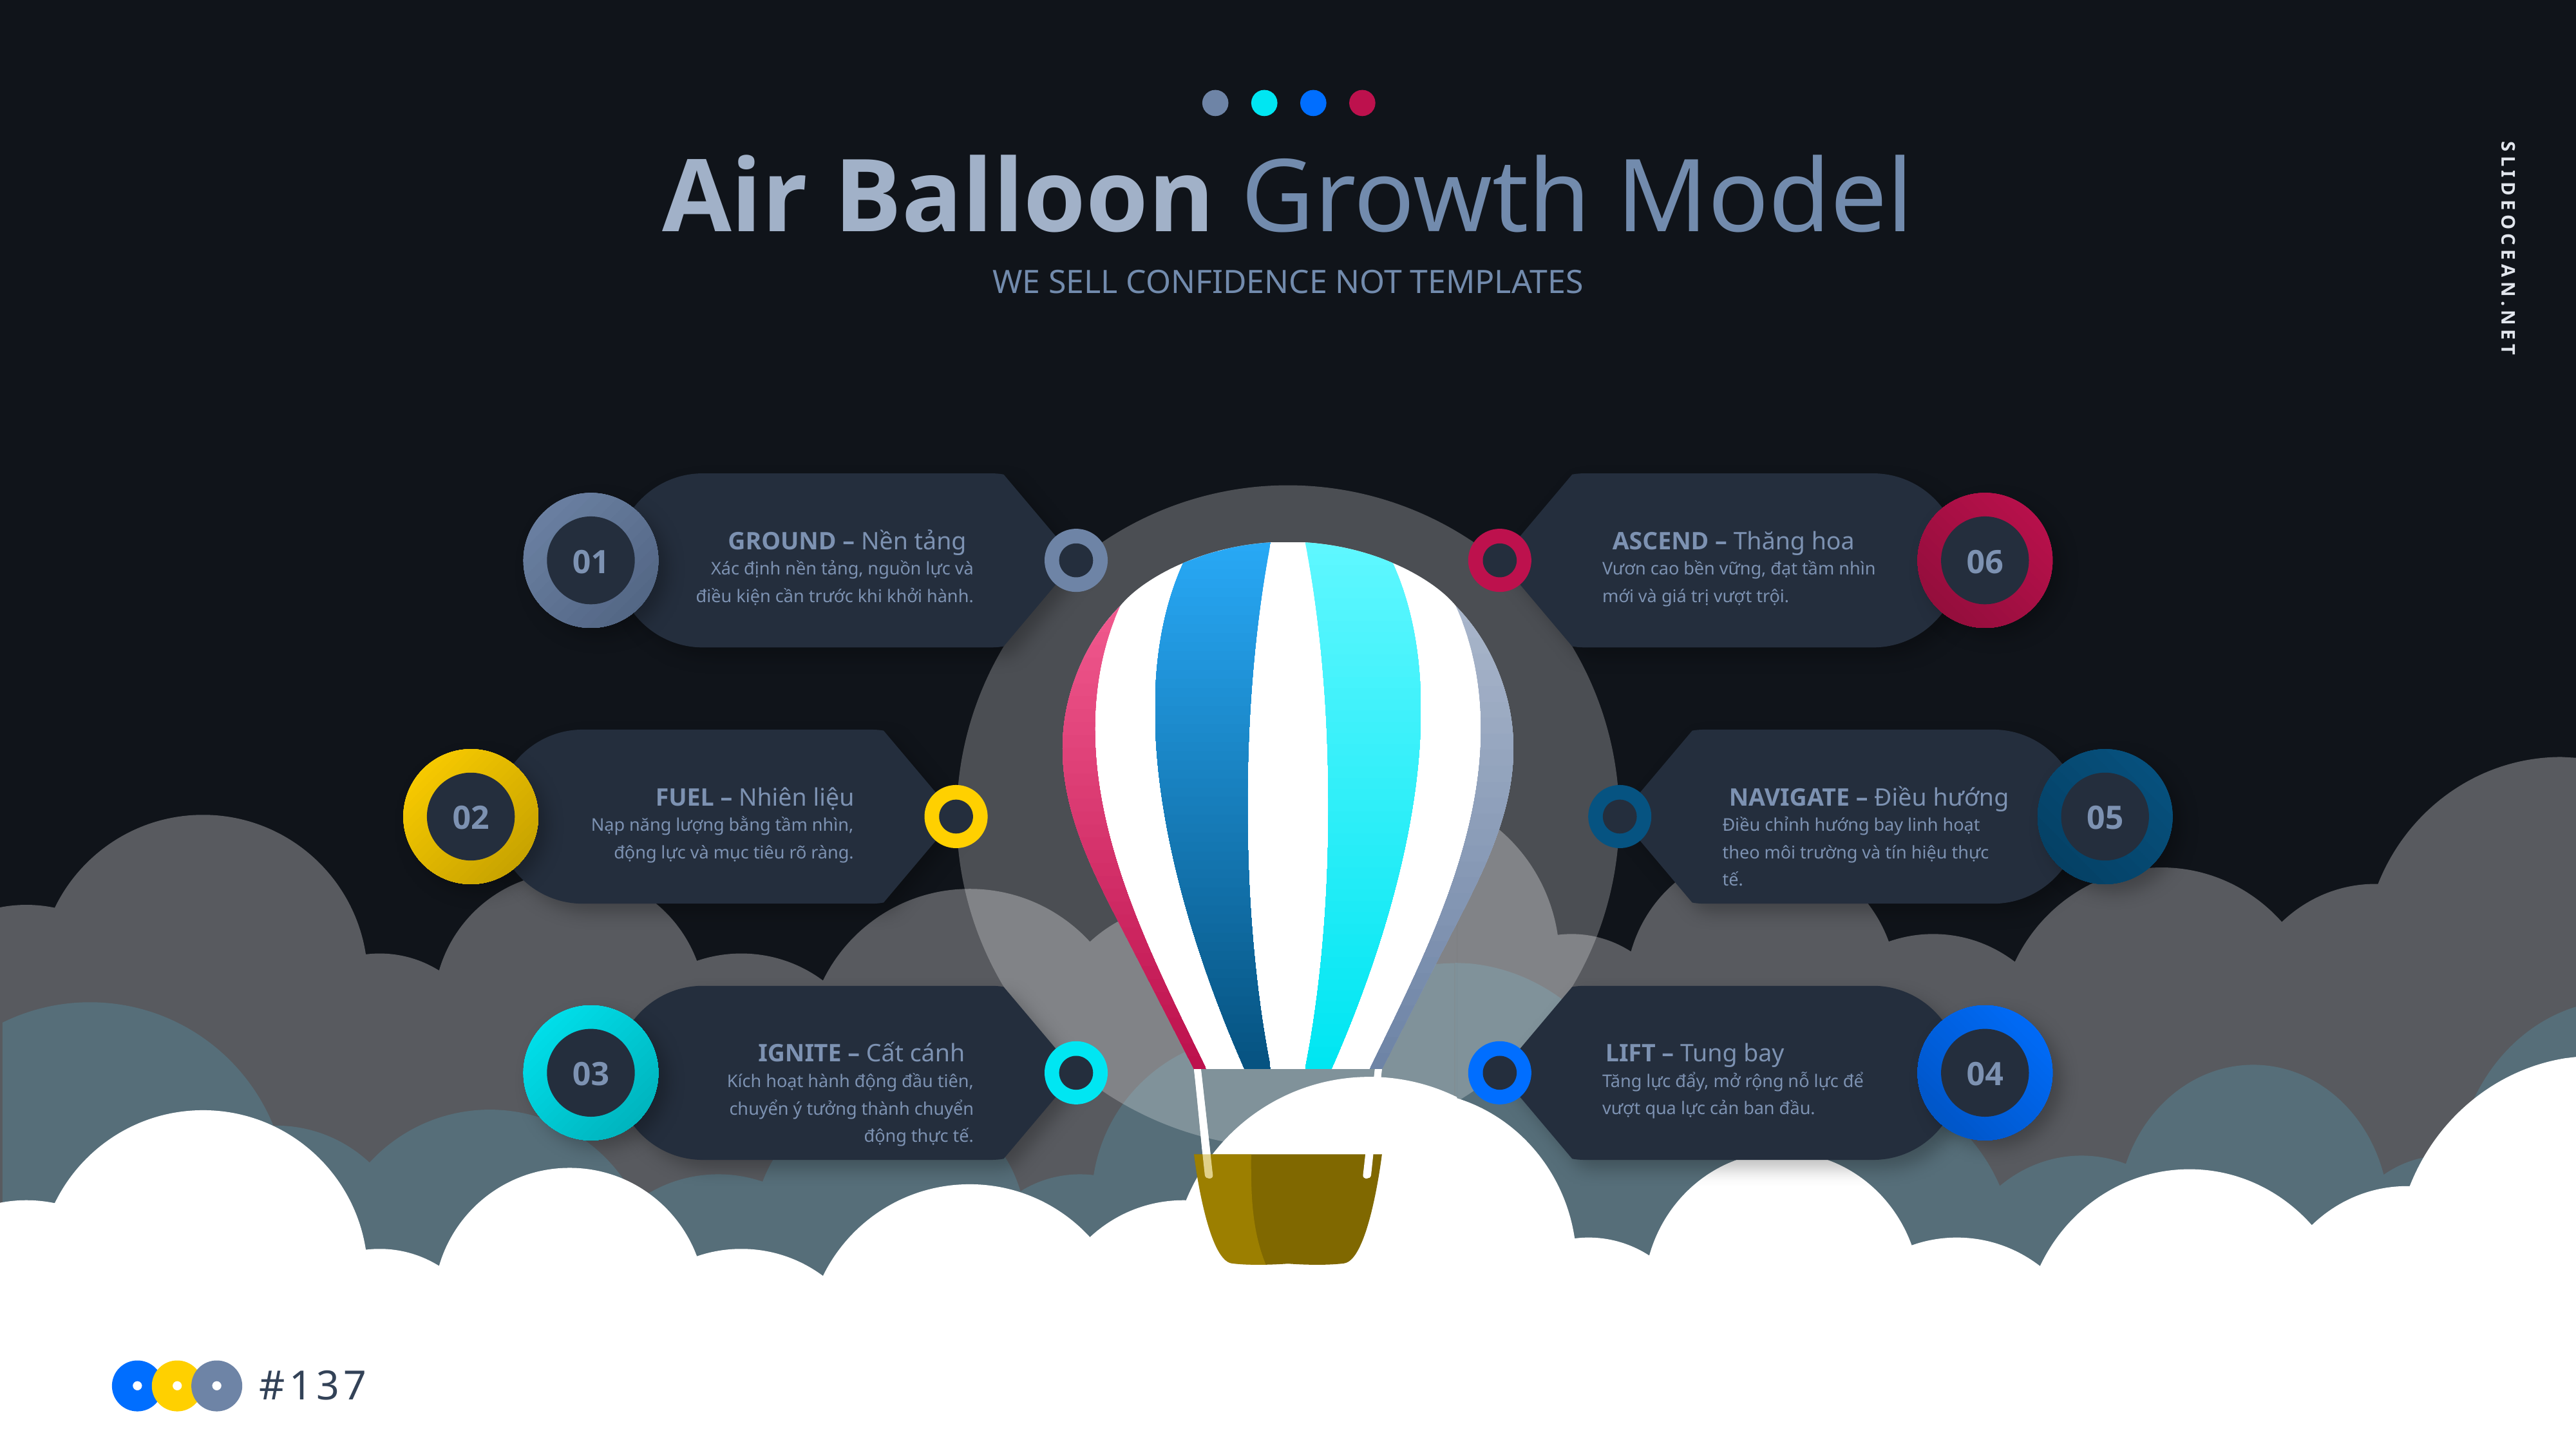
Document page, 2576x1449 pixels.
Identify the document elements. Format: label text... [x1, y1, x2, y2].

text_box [1619, 729, 2174, 904]
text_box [1062, 542, 1514, 1265]
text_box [1499, 473, 2053, 648]
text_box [402, 729, 957, 904]
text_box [1587, 784, 1652, 849]
text_box [1299, 89, 1328, 117]
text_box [1468, 1041, 1532, 1105]
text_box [1468, 528, 1532, 592]
text_box [1250, 89, 1279, 117]
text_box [1044, 1041, 1108, 1105]
text_box [961, 648, 1062, 756]
text_box [1108, 484, 1468, 542]
text_box [1514, 648, 1615, 756]
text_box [1044, 528, 1108, 592]
text_box WE SELL CONFIDENCE NOT TEMPLATES [983, 256, 1593, 305]
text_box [0, 1345, 2576, 1449]
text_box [1499, 985, 2053, 1160]
text_box Air Balloon Growth Model [652, 126, 1924, 257]
text_box [1201, 89, 1230, 117]
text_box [523, 985, 1077, 1160]
text_box [1348, 89, 1377, 117]
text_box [0, 756, 2576, 1345]
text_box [523, 473, 1077, 648]
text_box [924, 784, 989, 849]
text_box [111, 1359, 243, 1412]
